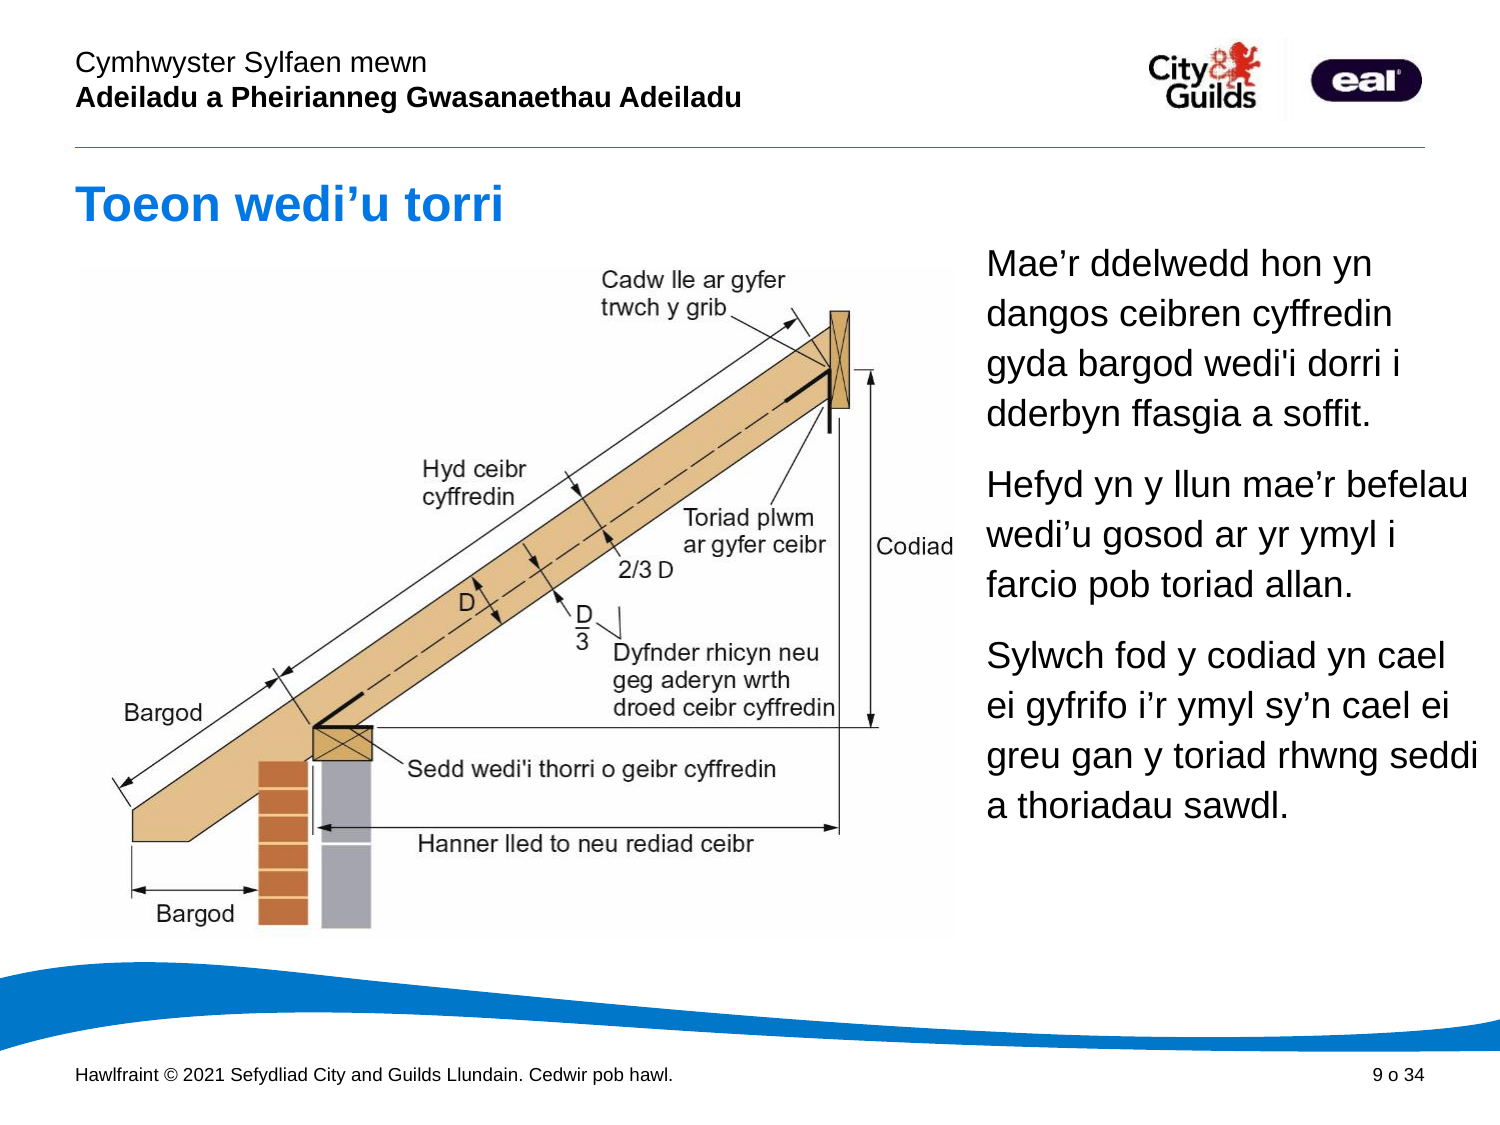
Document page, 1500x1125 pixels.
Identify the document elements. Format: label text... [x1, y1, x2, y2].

title Toeon wedi’u torri [74, 170, 1426, 235]
list Mae’r ddelwedd hon yn dangos ceibren cyffredin gyda bargod wedi'i dorri i dderbyn ffasgia a soffit. Hefyd yn y llun mae’r befelau wedi’u gosod ar yr ymyl i farcio pob toriad allan. Sylwch fod y codiad yn cael ei gyfrifo i’r ymyl sy’n cael ei greu gan y toriad rhwng seddi a thoriadau sawdl. [985, 233, 1483, 1008]
picture [1149, 38, 1422, 121]
picture [79, 266, 954, 939]
